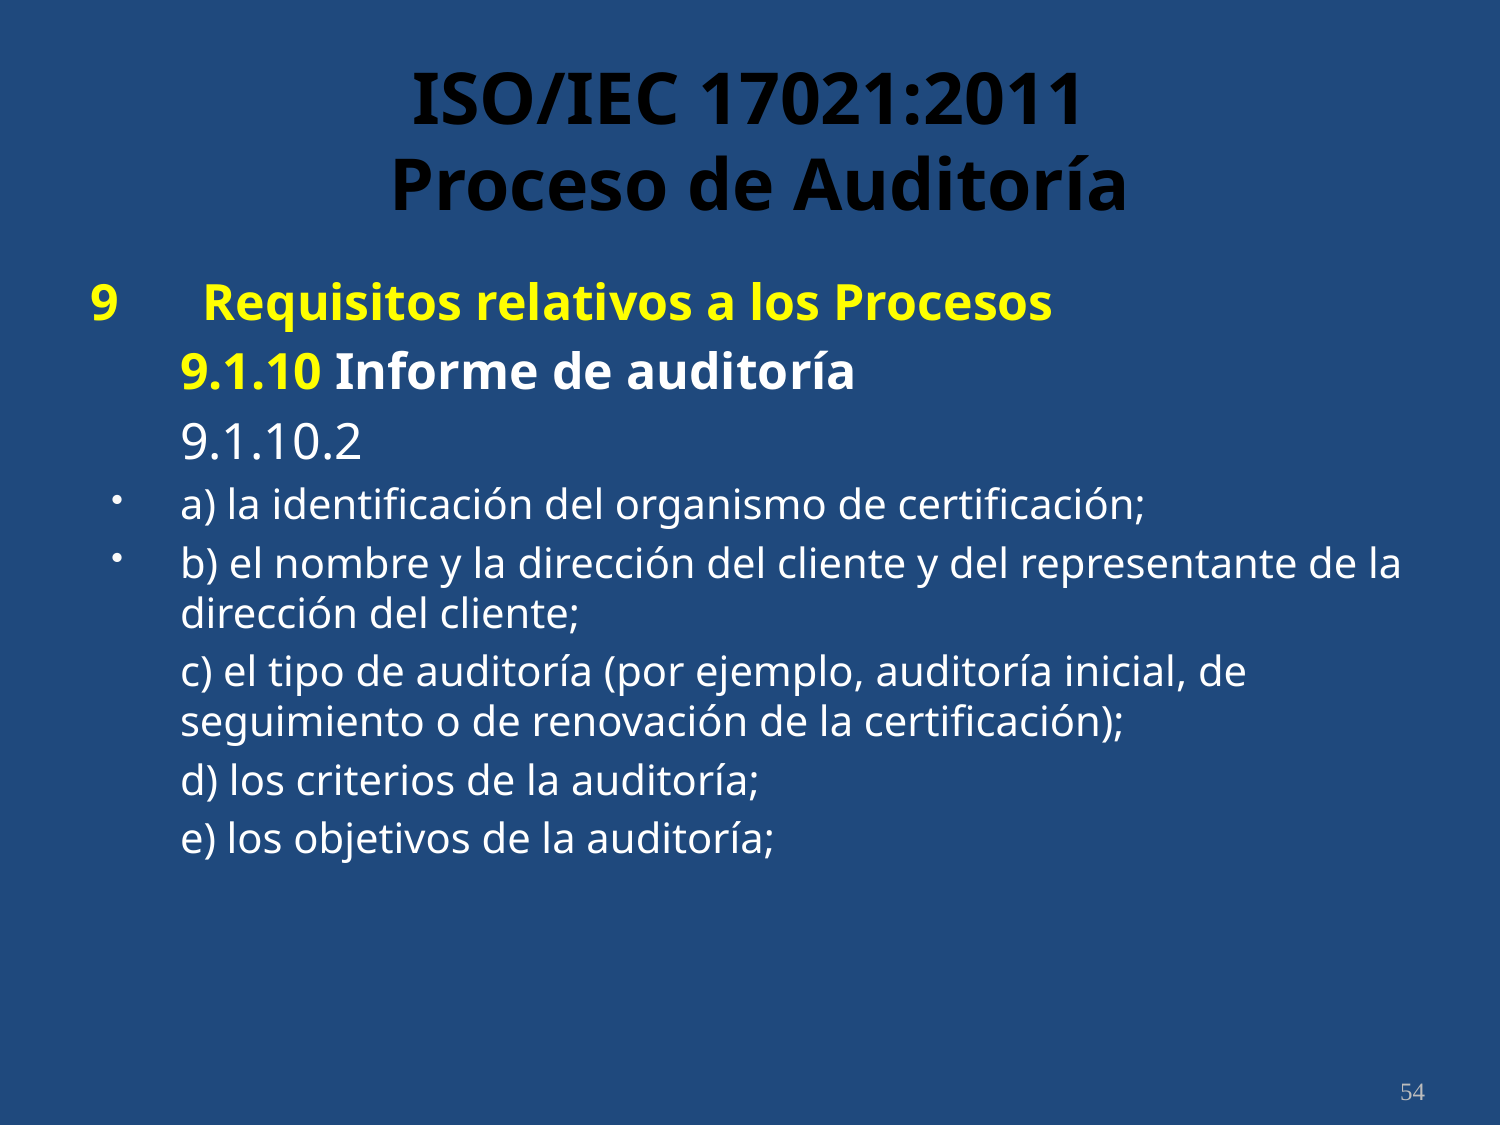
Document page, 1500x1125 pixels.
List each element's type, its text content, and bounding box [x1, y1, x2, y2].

slide_number 54 [1299, 1052, 1425, 1113]
list 9 Requisitos relativos a los Procesos 9.1.10 Informe de auditoría 9.1.10.2 a) la identificación del organismo de certificación; b) el nombre y la dirección del cliente y del representante de la dirección del cliente; c) el tipo de auditoría (por ejemplo, auditoría inicial, de seguimiento o de renovación de la certificación); d) los criterios de la auditoría; e) los objetivos de la auditoría; [74, 262, 1426, 1036]
title ISO/IEC 17021:2011 Proceso de Auditoría [75, 45, 1425, 233]
